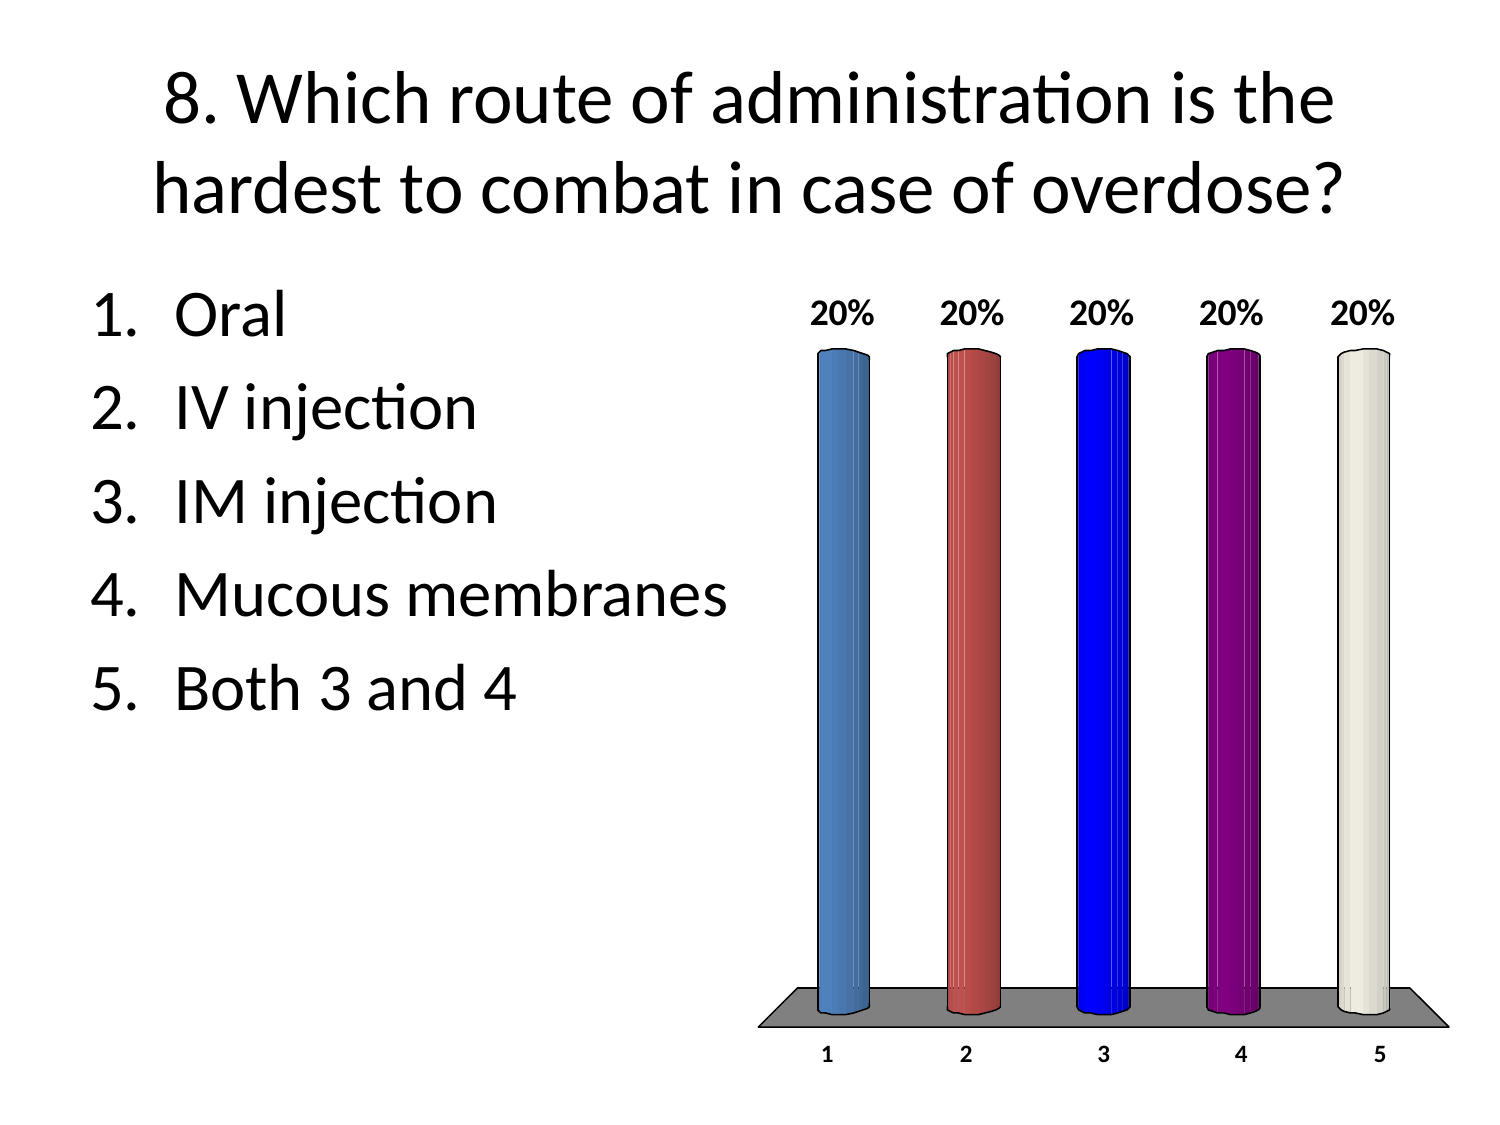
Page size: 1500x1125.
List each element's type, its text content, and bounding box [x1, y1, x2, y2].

list Oral IV injection IM injection Mucous membranes Both 3 and 4 [75, 262, 750, 1005]
title 8. Which route of administration is the hardest to combat in case of overdose? [75, 45, 1425, 233]
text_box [739, 270, 1490, 1115]
